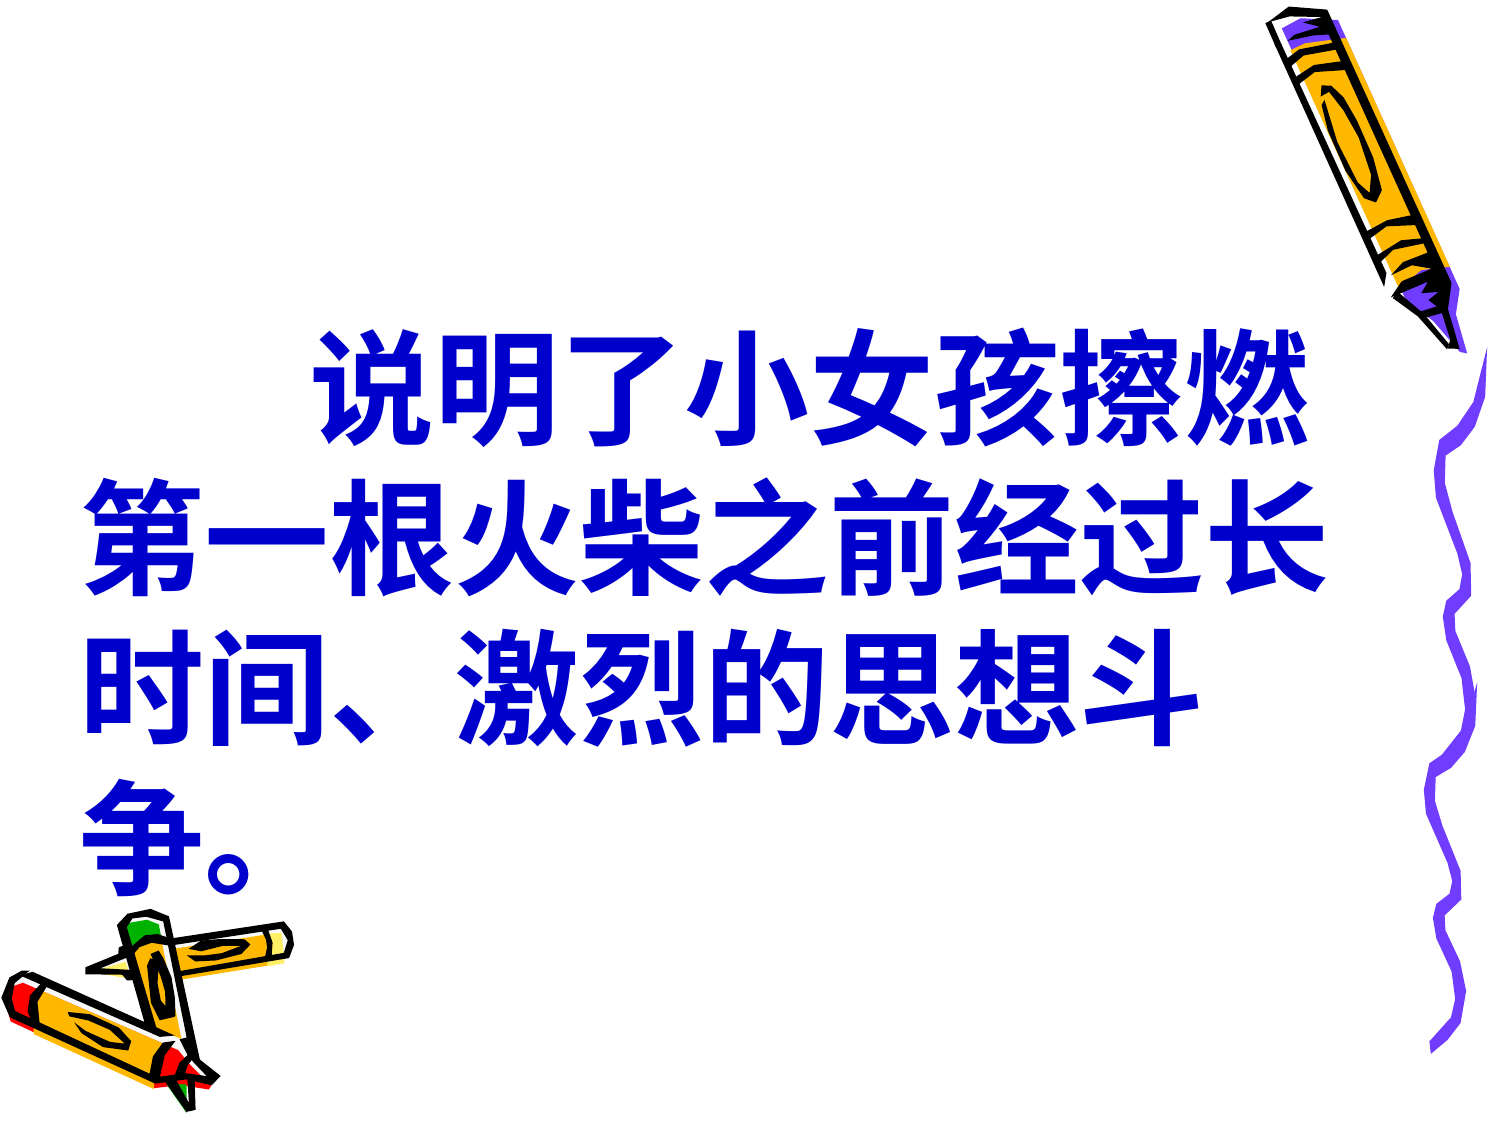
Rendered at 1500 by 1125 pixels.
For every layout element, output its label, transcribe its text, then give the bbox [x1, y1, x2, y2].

text_box 说明了小女孩擦燃第一根火柴之前经过长时间、激烈的思想斗争。 [64, 302, 1376, 918]
